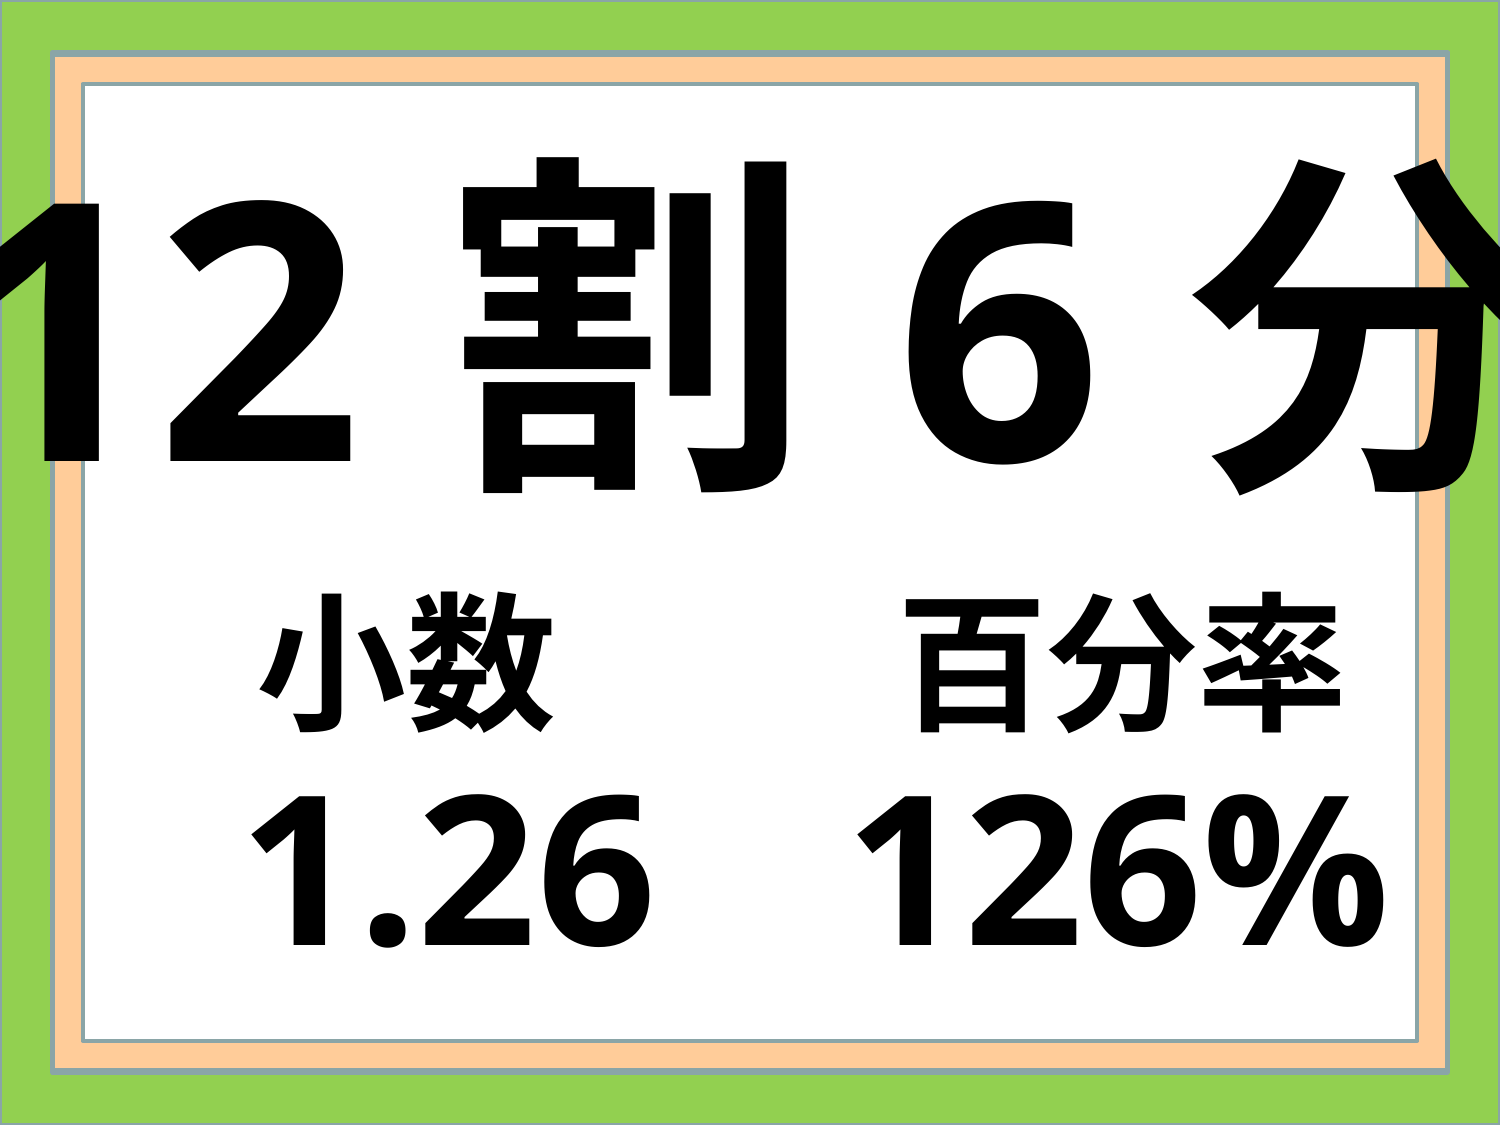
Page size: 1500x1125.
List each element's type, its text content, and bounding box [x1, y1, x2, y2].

text_box 1.26 [146, 716, 750, 994]
text_box 126% [816, 716, 1420, 994]
text_box 小数 [146, 573, 667, 757]
text_box 百分率 [882, 573, 1485, 757]
text_box 12割6分 [177, 89, 1323, 546]
